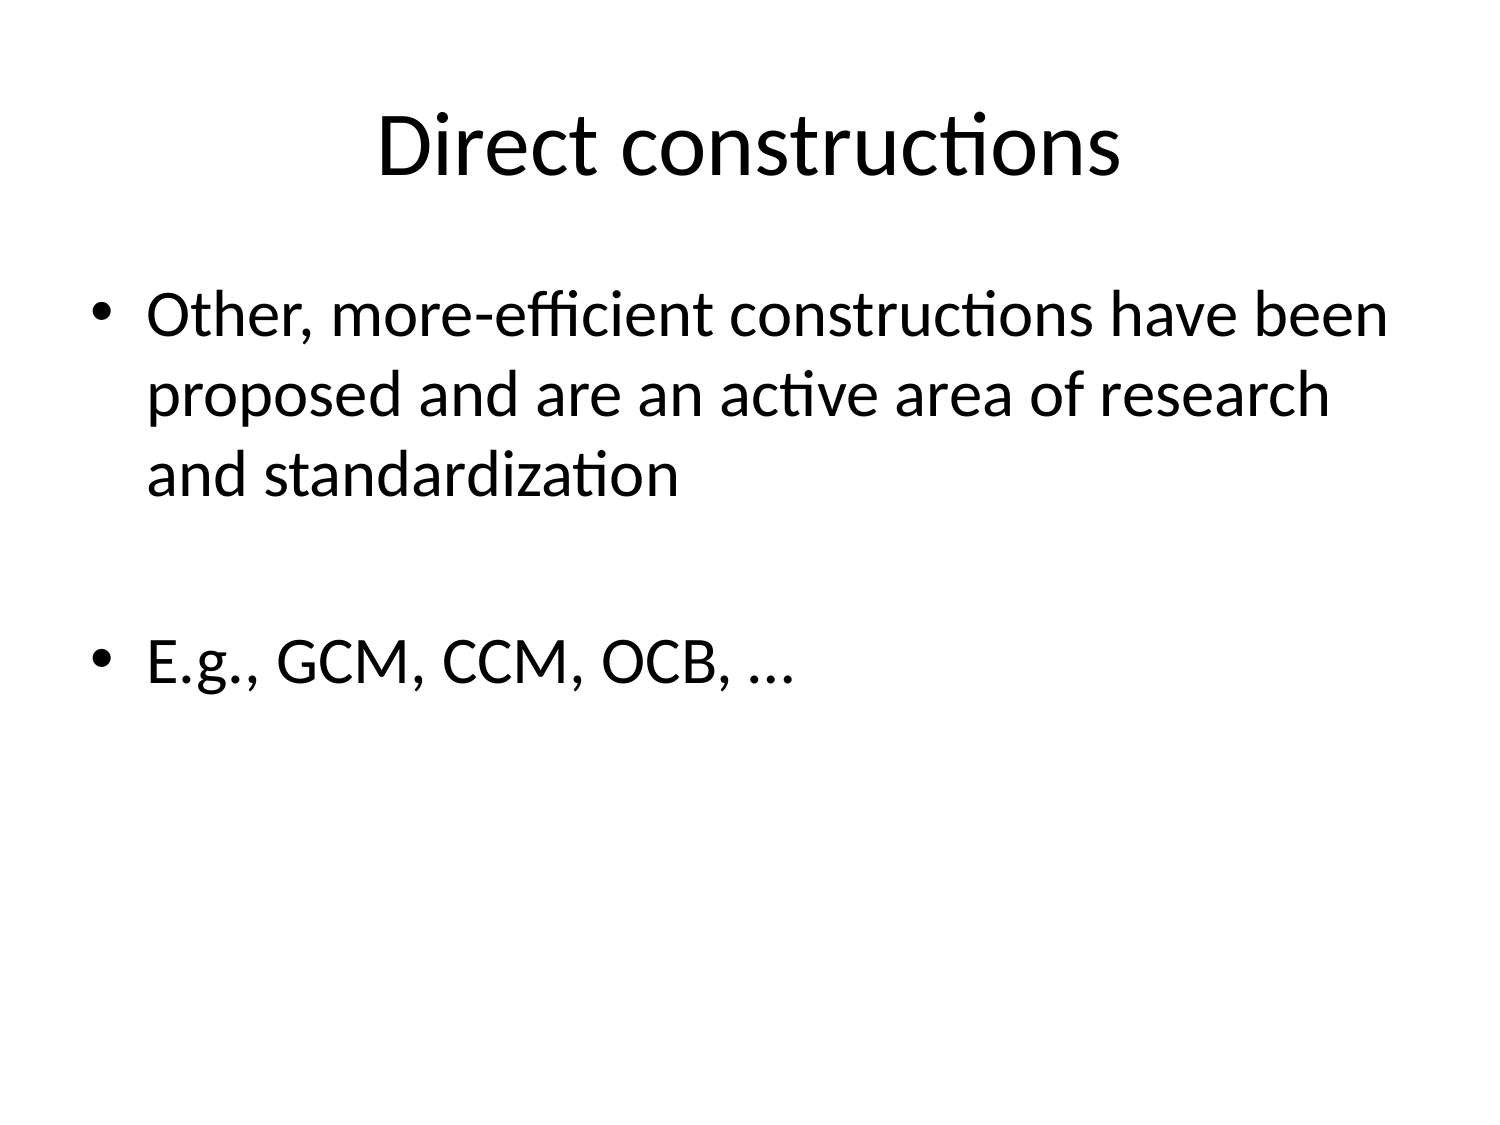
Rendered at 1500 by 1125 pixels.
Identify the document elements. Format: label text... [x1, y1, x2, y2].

title Direct constructions [75, 45, 1425, 233]
list Other, more-efficient constructions have been proposed and are an active area of research and standardization E.g., GCM, CCM, OCB, … [75, 262, 1425, 1005]
